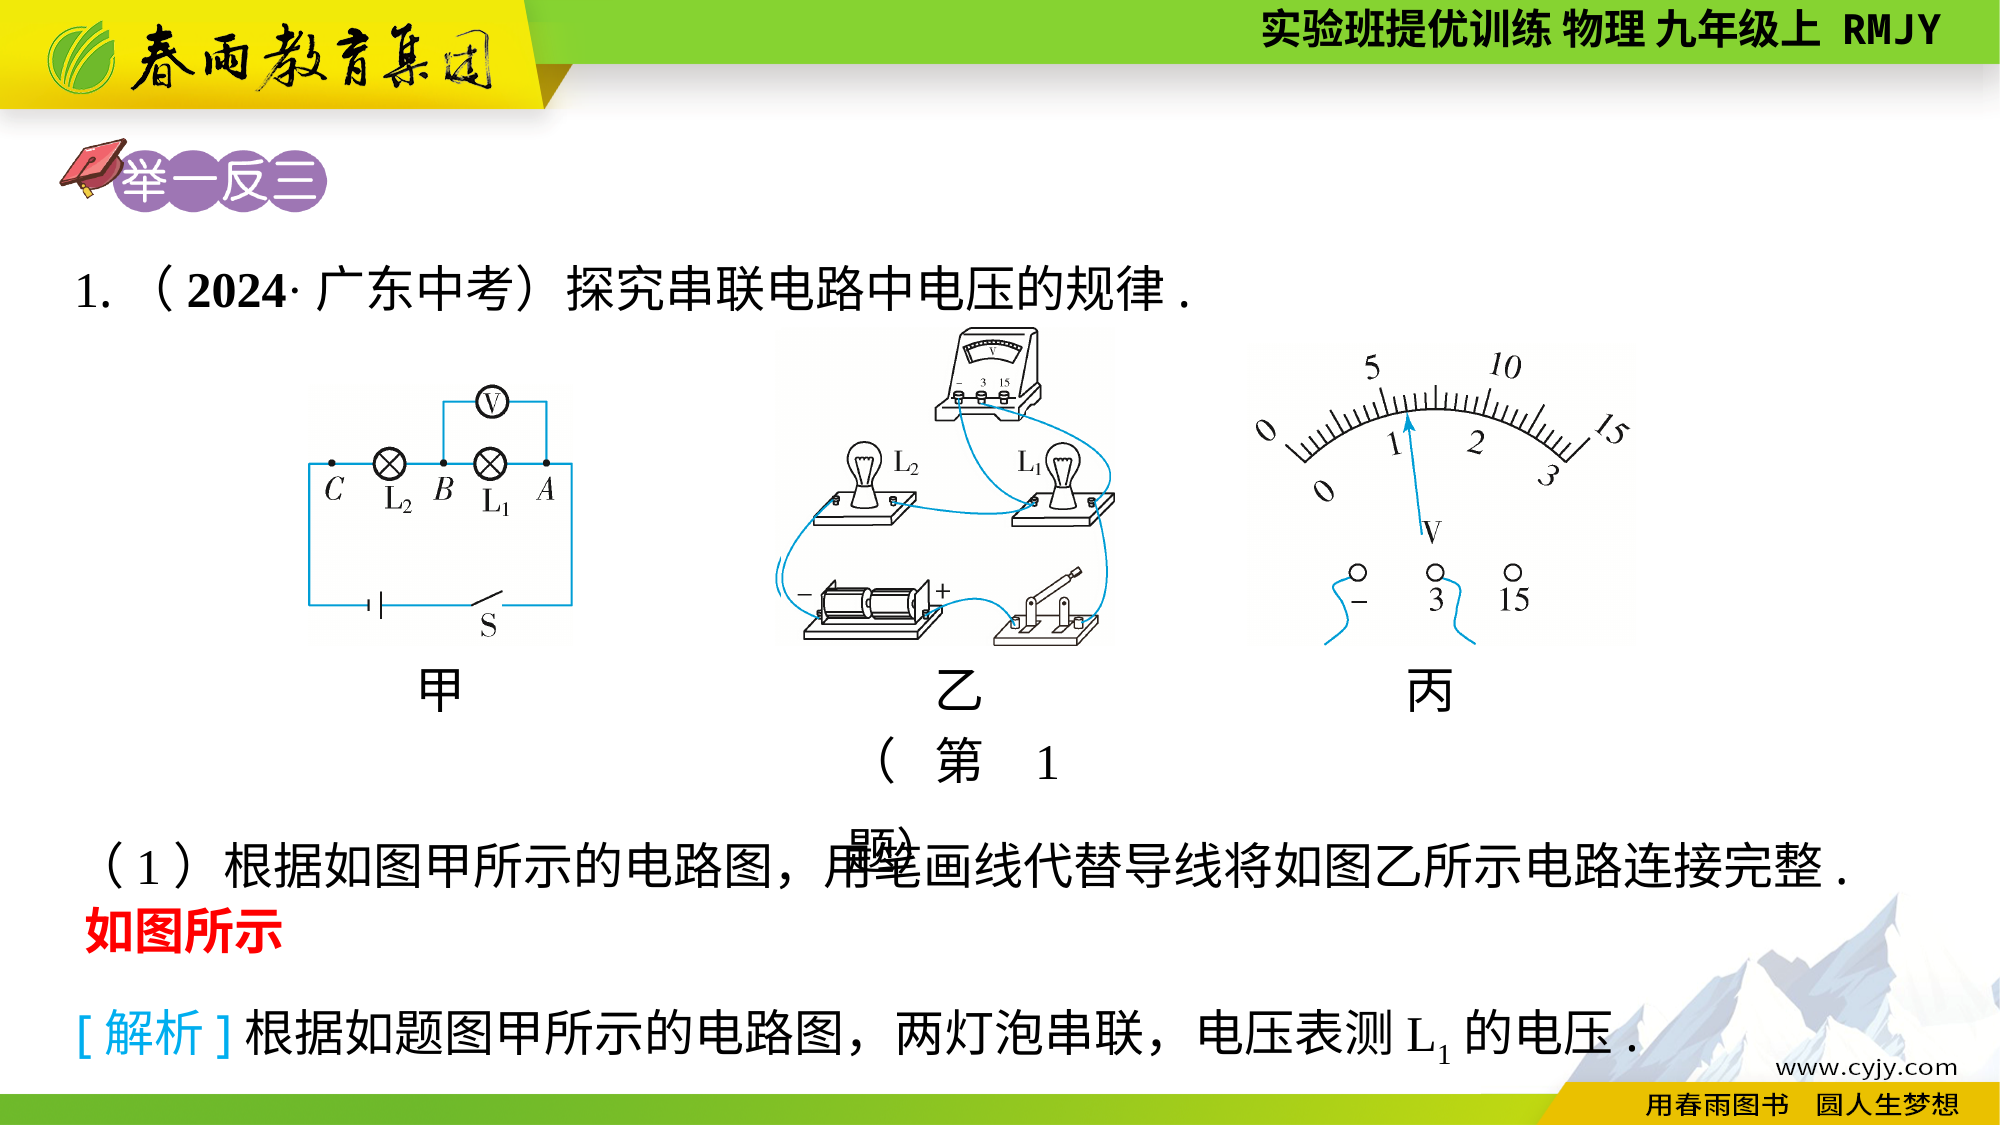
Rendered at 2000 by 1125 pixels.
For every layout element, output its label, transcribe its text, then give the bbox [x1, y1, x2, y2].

list 1.（2024·广东中考）探究串联电路中电压的规律. （1）根据如图甲所示的电路图，用笔画线代替导线将如图乙所示电路连接完整. [59, 219, 1944, 898]
picture [0, 0, 2000, 1125]
text_box （第1题） [831, 692, 1087, 798]
text_box 如图所示 [69, 892, 350, 960]
text_box 甲 [400, 654, 481, 727]
text_box [解析]根据如题图甲所示的电路图，两灯泡串联，电压表测L1的电压. [60, 960, 1945, 1078]
text_box 乙 [919, 655, 1000, 692]
text_box 丙 [1391, 654, 1471, 727]
